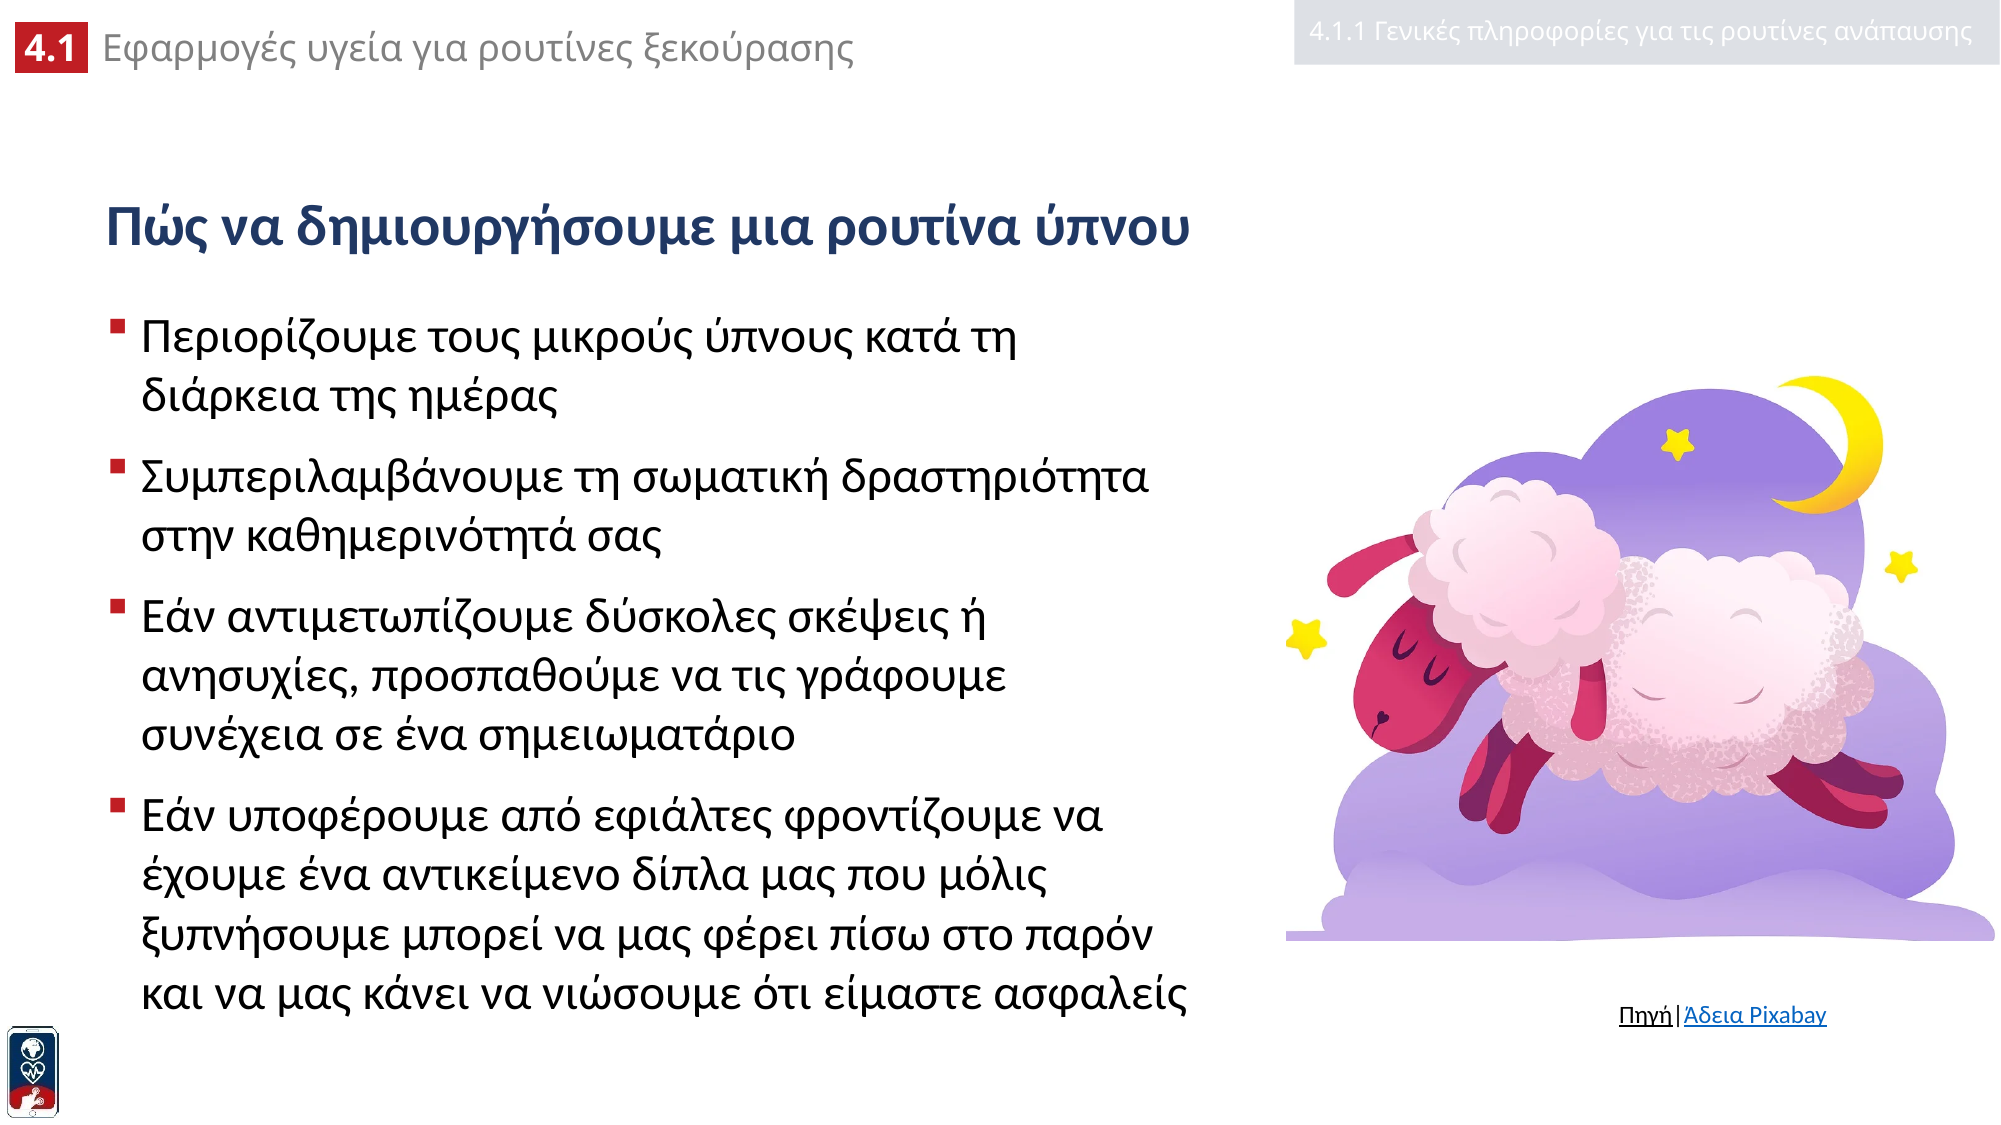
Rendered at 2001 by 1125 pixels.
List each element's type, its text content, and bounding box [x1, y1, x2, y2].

picture [7, 1026, 59, 1118]
title Πώς να δημιουργήσουμε μια ρουτίνα ύπνου [91, 177, 1906, 277]
text_box Πηγή|Άδεια Pixabay [1604, 991, 2000, 1036]
list Περιορίζουμε τους μικρούς ύπνους κατά τη διάρκεια της ημέρας Συμπεριλαμβάνουμε τη σωματική δραστηριότητα στην καθημερινότητά σας Εάν αντιμετωπίζουμε δύσκολες σκέψεις ή ανησυχίες, προσπαθούμε να τις γράφουμε συνέχεια σε ένα σημειωματάριο Εάν υποφέρουμε από εφιάλτες φροντίζουμε να έχουμε ένα αντικείμενο δίπλα μας που μόλις ξυπνήσουμε μπορεί να μας φέρει πίσω στο παρόν και να μας κάνει να νιώσουμε ότι είμαστε ασφαλείς [91, 295, 1212, 1037]
picture [1286, 374, 2000, 941]
text_box 4.1.1 Γενικές πληροφορίες για τις ρουτίνες ανάπαυσης [1294, 0, 2000, 65]
